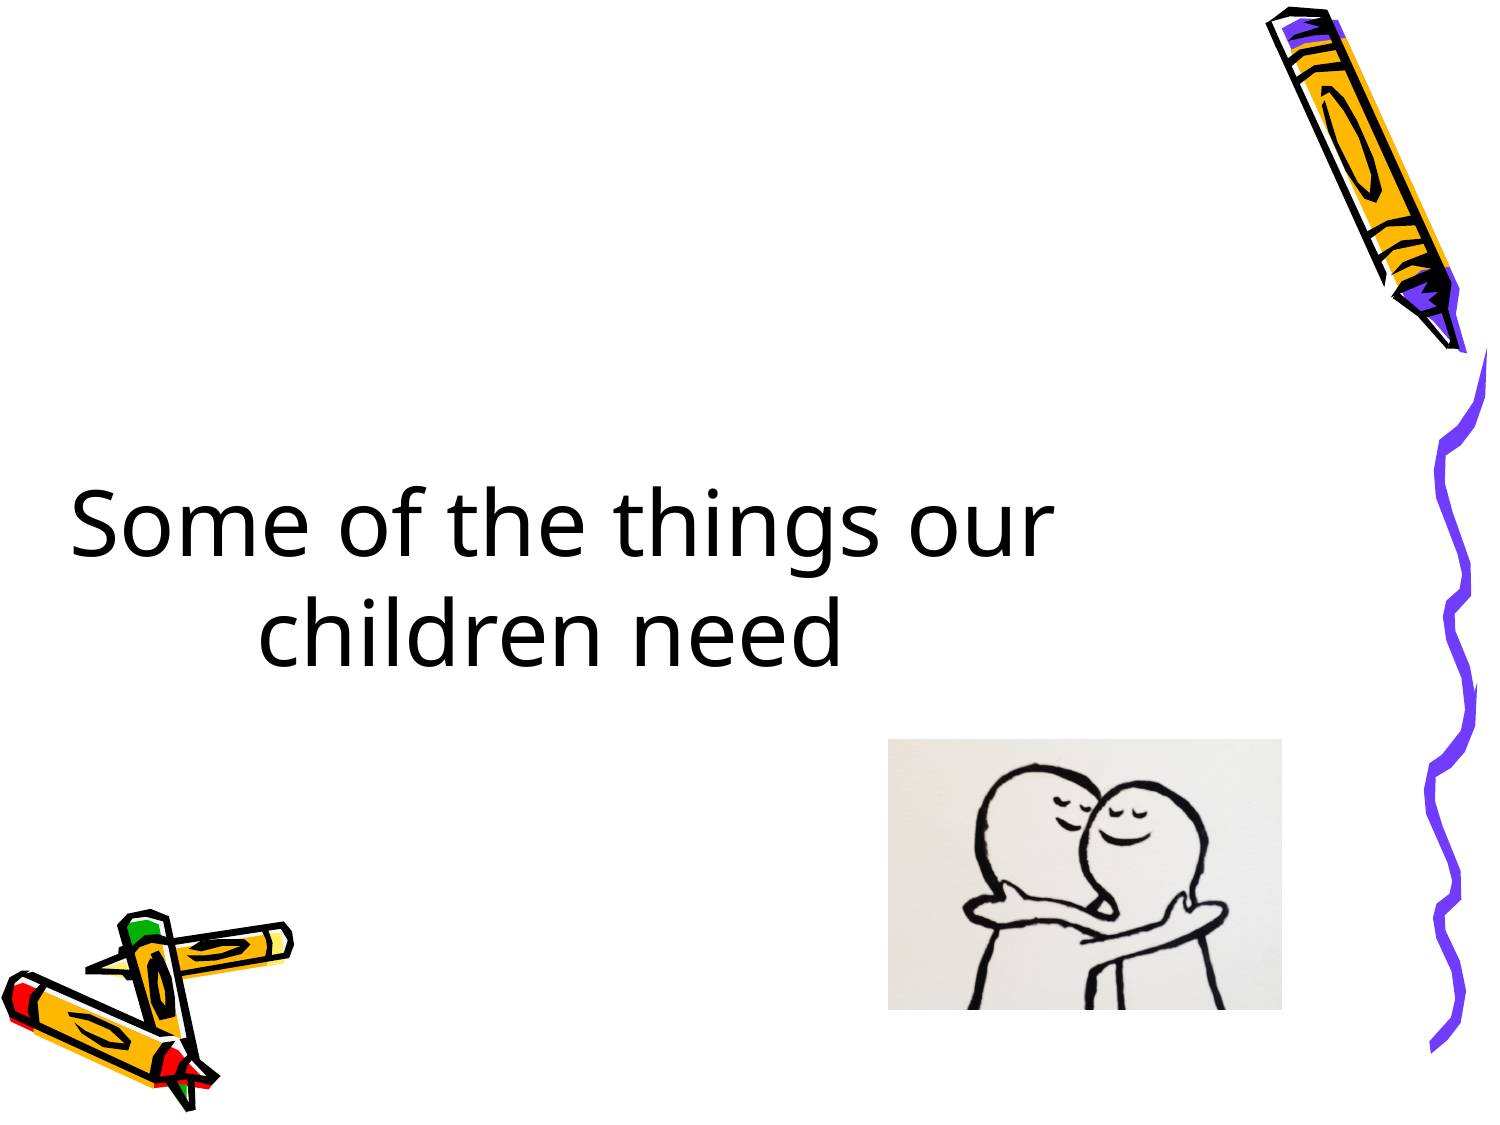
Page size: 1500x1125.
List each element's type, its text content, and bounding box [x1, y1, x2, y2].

title Some of the things our children need [0, 24, 1128, 693]
picture [888, 739, 1282, 1010]
